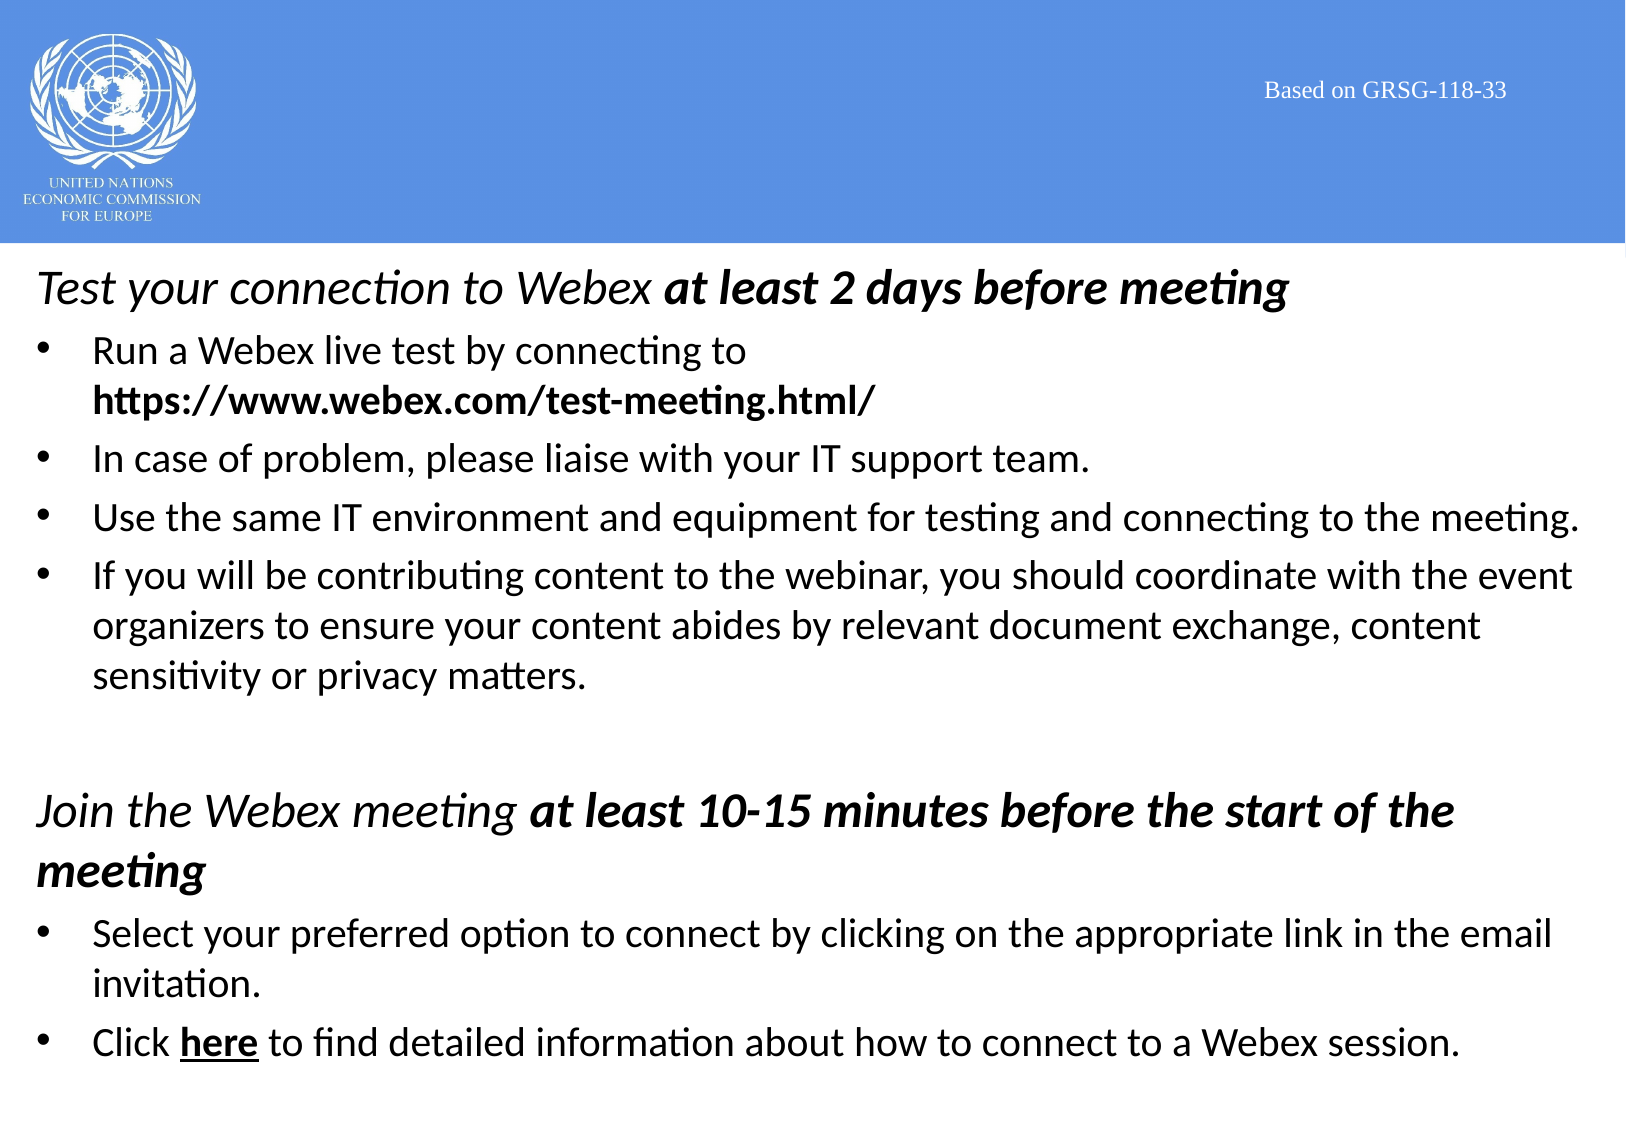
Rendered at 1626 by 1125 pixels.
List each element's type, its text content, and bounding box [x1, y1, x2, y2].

picture [0, 0, 1626, 1125]
text_box Based on GRSG-118-33 [1249, 66, 1625, 112]
list Test your connection to Webex at least 2 days before meeting Run a Webex live test by connecting to https://www.webex.com/test-meeting.html/ In case of problem, please liaise with your IT support team. Use the same IT environment and equipment for testing and connecting to the meeting. If you will be contributing content to the webinar, you should coordinate with the event organizers to ensure your content abides by relevant document exchange, content sensitivity or privacy matters. Join the Webex meeting at least 10-15 minutes before the start of the meeting Select your preferred option to connect by clicking on the appropriate link in the email invitation. Click here to find detailed information about how to connect to a Webex session. [21, 246, 1625, 1121]
